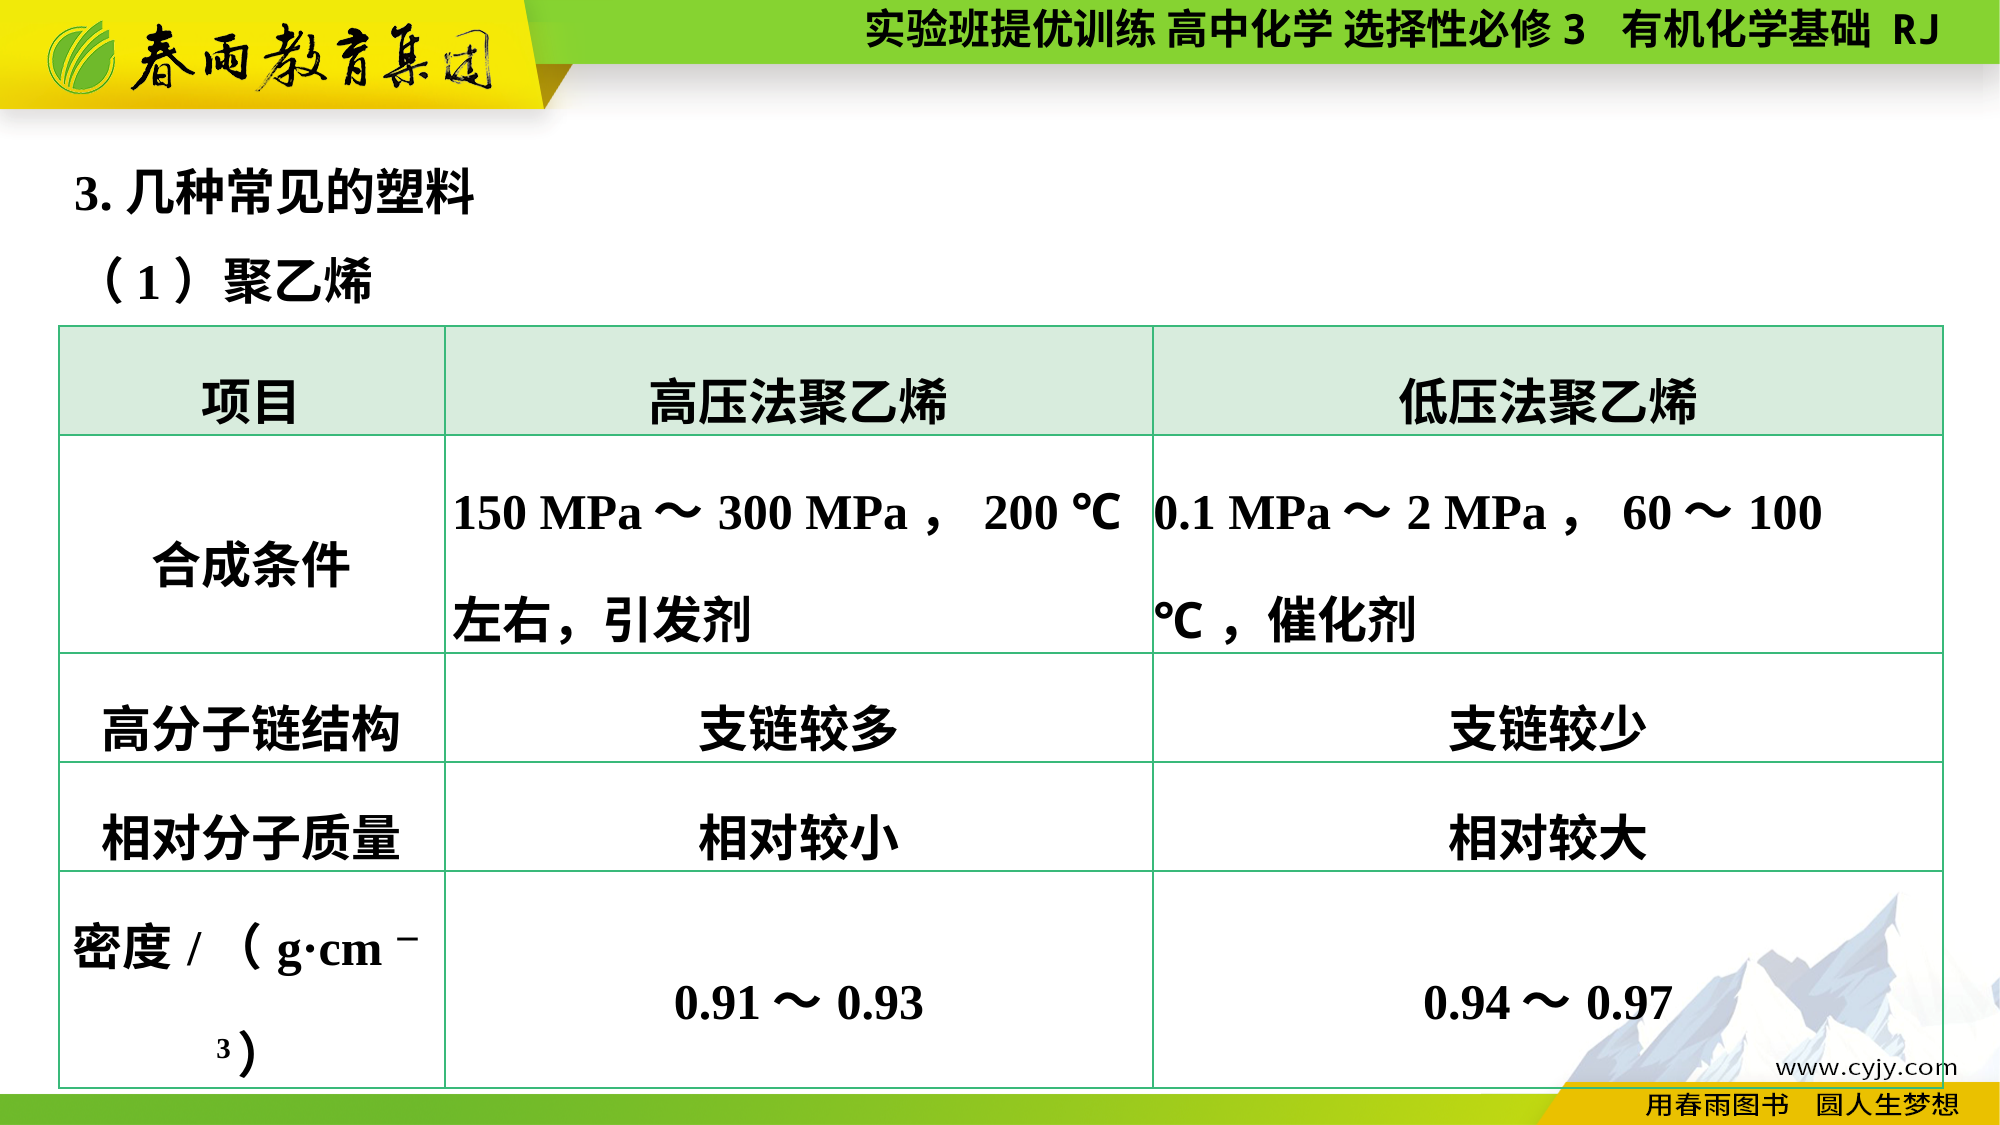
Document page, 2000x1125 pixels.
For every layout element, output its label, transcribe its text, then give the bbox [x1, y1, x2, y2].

table_cell 密度/（g·cm－3） [60, 872, 444, 1087]
table_cell 相对较大 [1154, 763, 1942, 870]
table_cell 高分子链结构 [60, 654, 444, 761]
table_cell 相对分子质量 [60, 763, 444, 870]
table_cell 支链较少 [1154, 654, 1942, 761]
table_cell 合成条件 [60, 436, 444, 652]
picture [0, 0, 2000, 1125]
table_cell 相对较小 [446, 763, 1152, 870]
table_header 低压法聚乙烯 [1154, 327, 1942, 434]
table_header 项目 [60, 327, 444, 434]
table_header 高压法聚乙烯 [446, 327, 1152, 434]
list 3.几种常见的塑料 （1）聚乙烯 [59, 122, 1944, 308]
table_cell 0.94～0.97 [1154, 872, 1942, 1087]
table_cell 支链较多 [446, 654, 1152, 761]
table_cell 150 MPa～300 MPa，200 ℃左右，引发剂 [446, 436, 1152, 652]
table_cell 0.1 MPa～2 MPa，60～100 ℃，催化剂 [1154, 436, 1942, 652]
table_cell 0.91～0.93 [446, 872, 1152, 1087]
